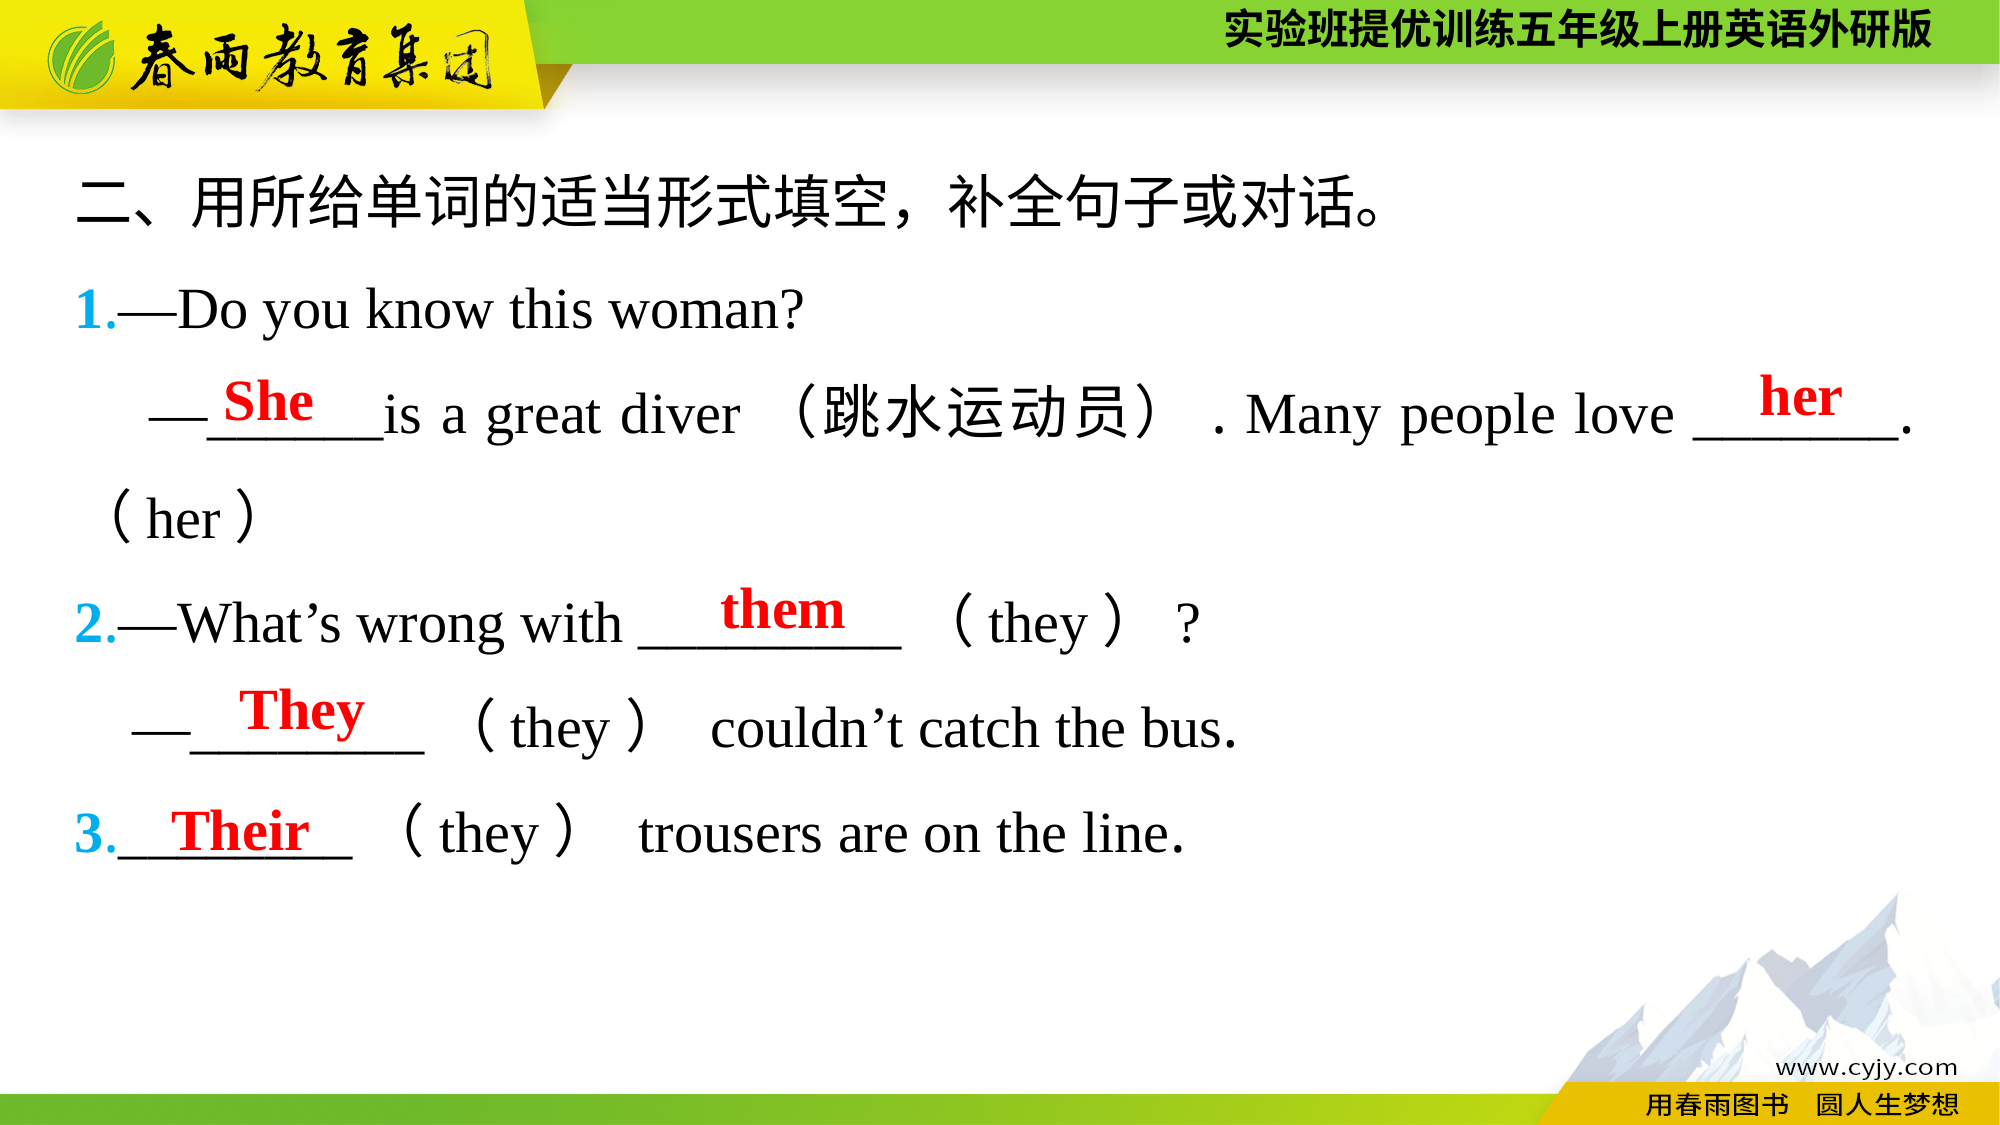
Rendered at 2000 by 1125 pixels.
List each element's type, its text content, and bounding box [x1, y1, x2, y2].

text_box them [705, 562, 862, 648]
text_box They [224, 663, 381, 749]
picture [0, 0, 2000, 1125]
text_box her [1744, 349, 1859, 435]
text_box She [209, 354, 330, 440]
list 二、用所给单词的适当形式填空，补全句子或对话。 1.—Do you know this woman? —______is a great diver（跳水运动员）. Many people love _______.（her） 2.—What’s wrong with _________（they）? —________（they） couldn’t catch the bus. 3.________（they） trousers are on the line. [59, 122, 1944, 880]
text_box Their [156, 749, 325, 870]
